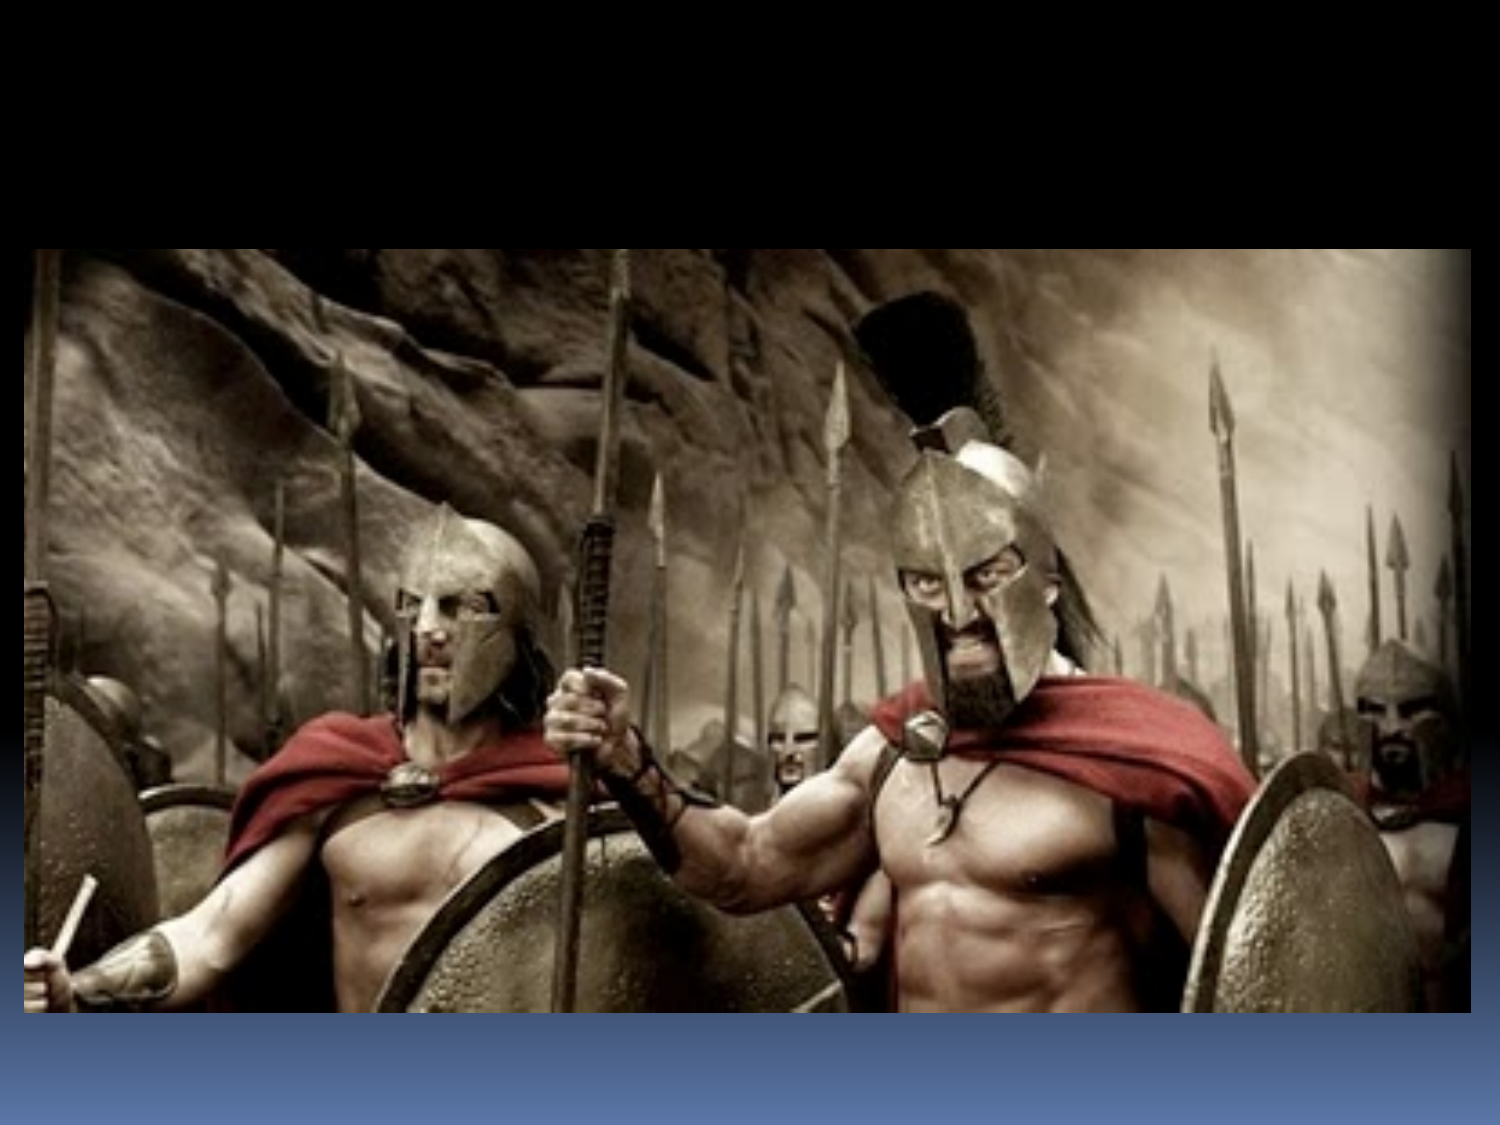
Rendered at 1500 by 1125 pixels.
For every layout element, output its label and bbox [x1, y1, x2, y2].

picture [24, 249, 1471, 1013]
